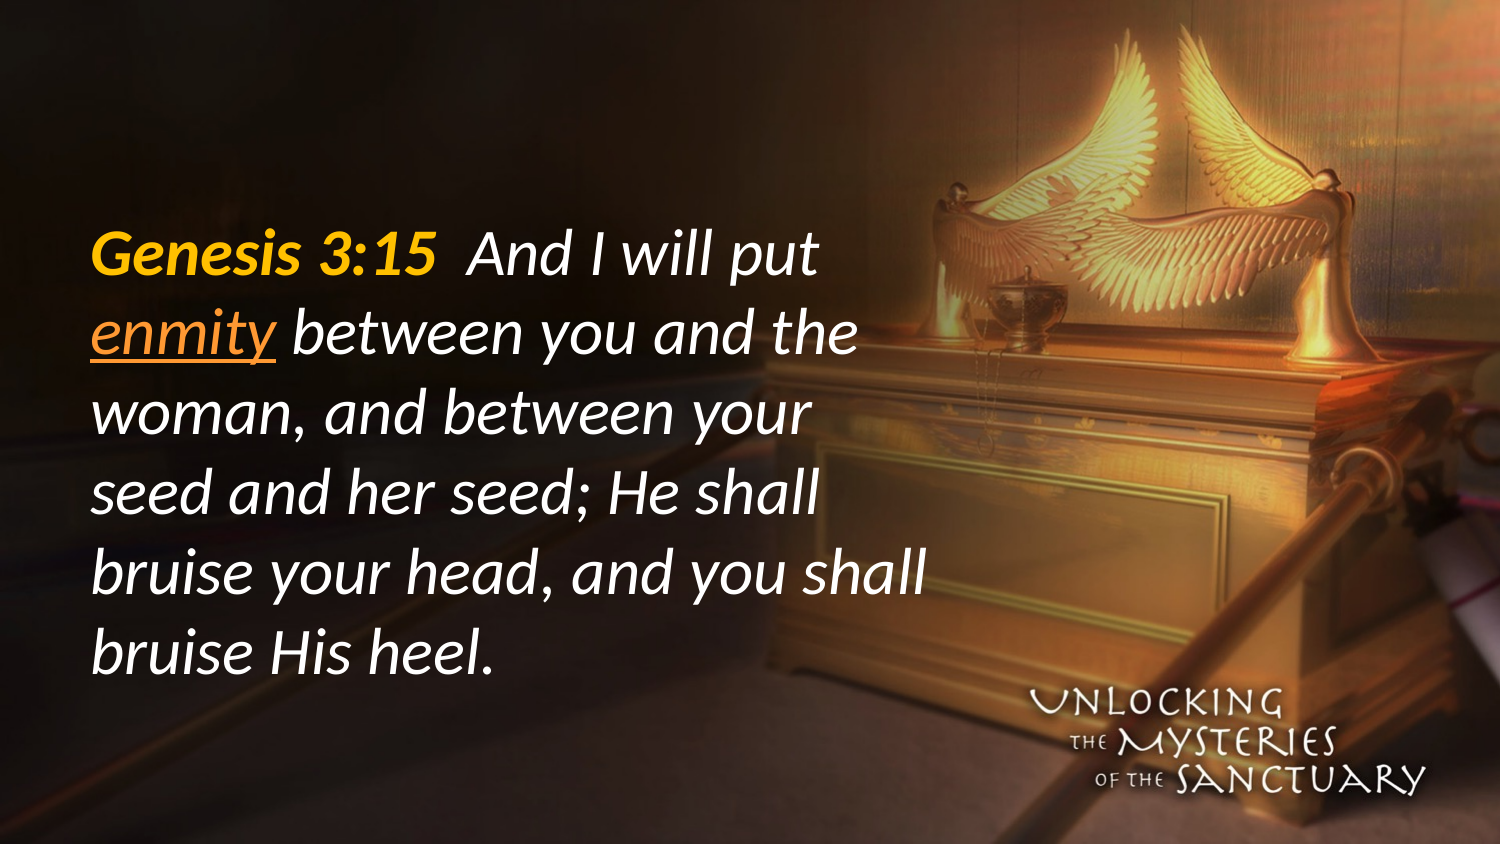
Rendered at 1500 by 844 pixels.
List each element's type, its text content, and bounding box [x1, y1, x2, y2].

picture [0, 0, 1500, 844]
list Genesis 3:15 And I will put enmity between you and the woman, and between your seed and her seed; He shall bruise your head, and you shall bruise His heel. [75, 200, 945, 754]
